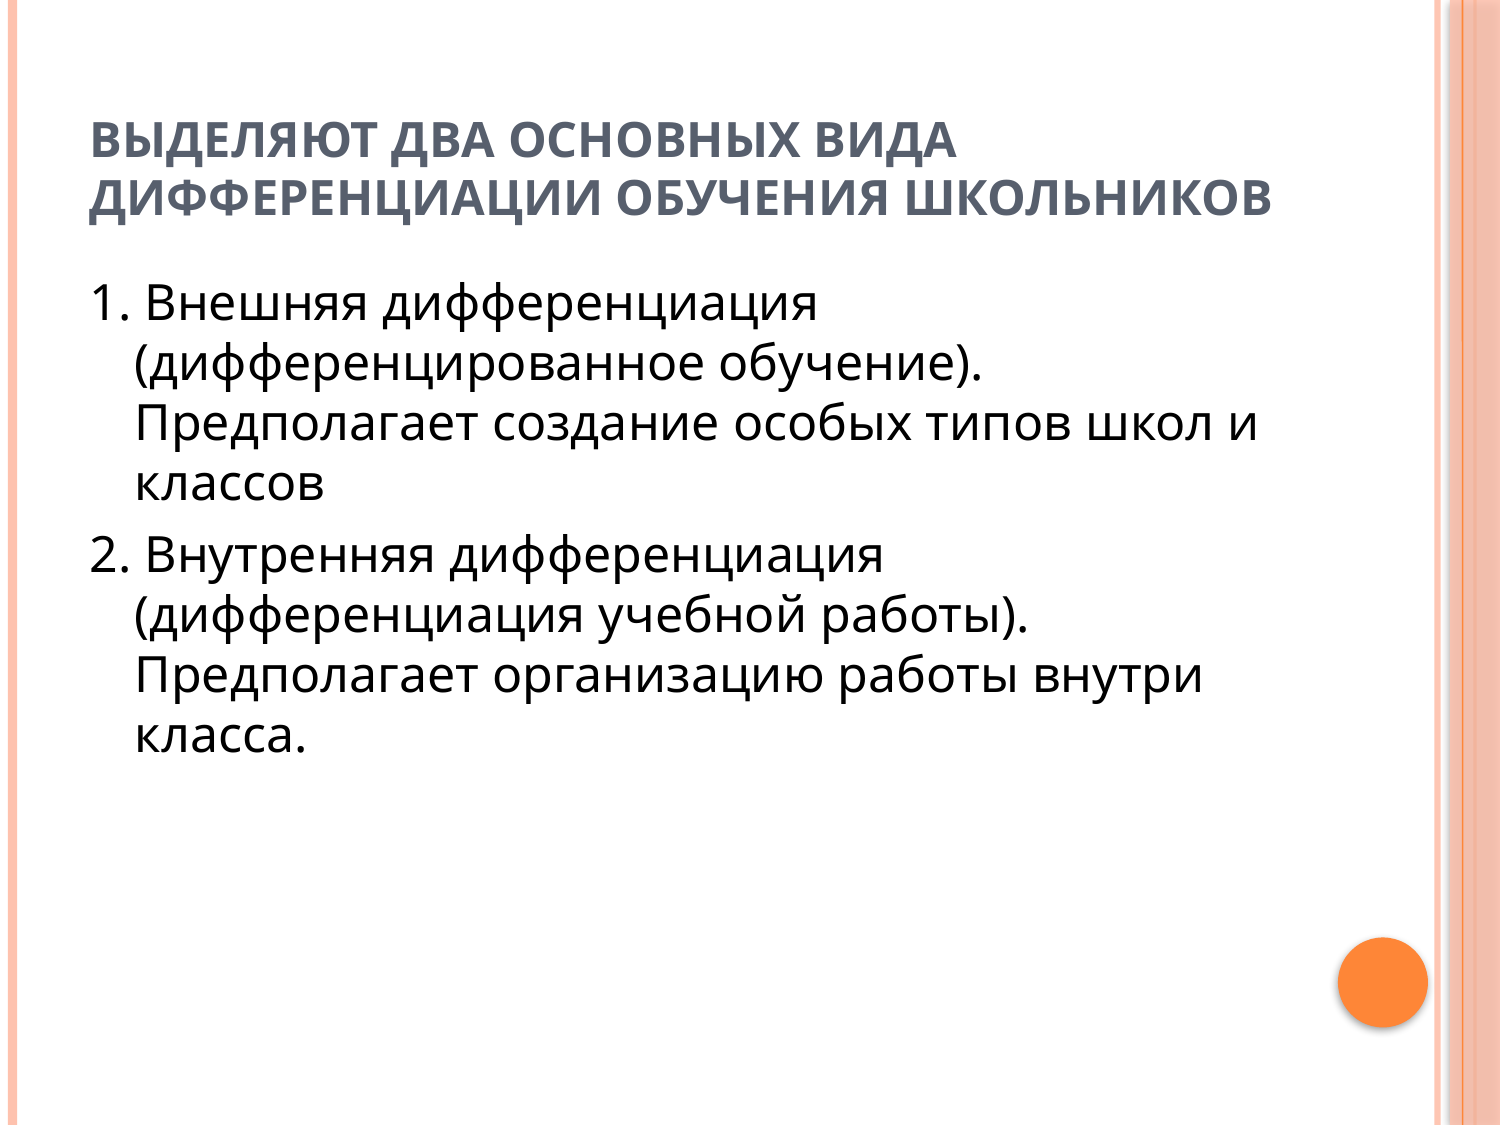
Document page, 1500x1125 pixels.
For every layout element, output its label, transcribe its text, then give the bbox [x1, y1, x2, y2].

title Выделяют два основных вида дифференциации обучения школьников [75, 45, 1300, 233]
list 1. Внешняя дифференциация (дифференцированное обучение). Предполагает создание особых типов школ и классов 2. Внутренняя дифференциация (дифференциация учебной работы). Предполагает организацию работы внутри класса. [75, 262, 1300, 1062]
